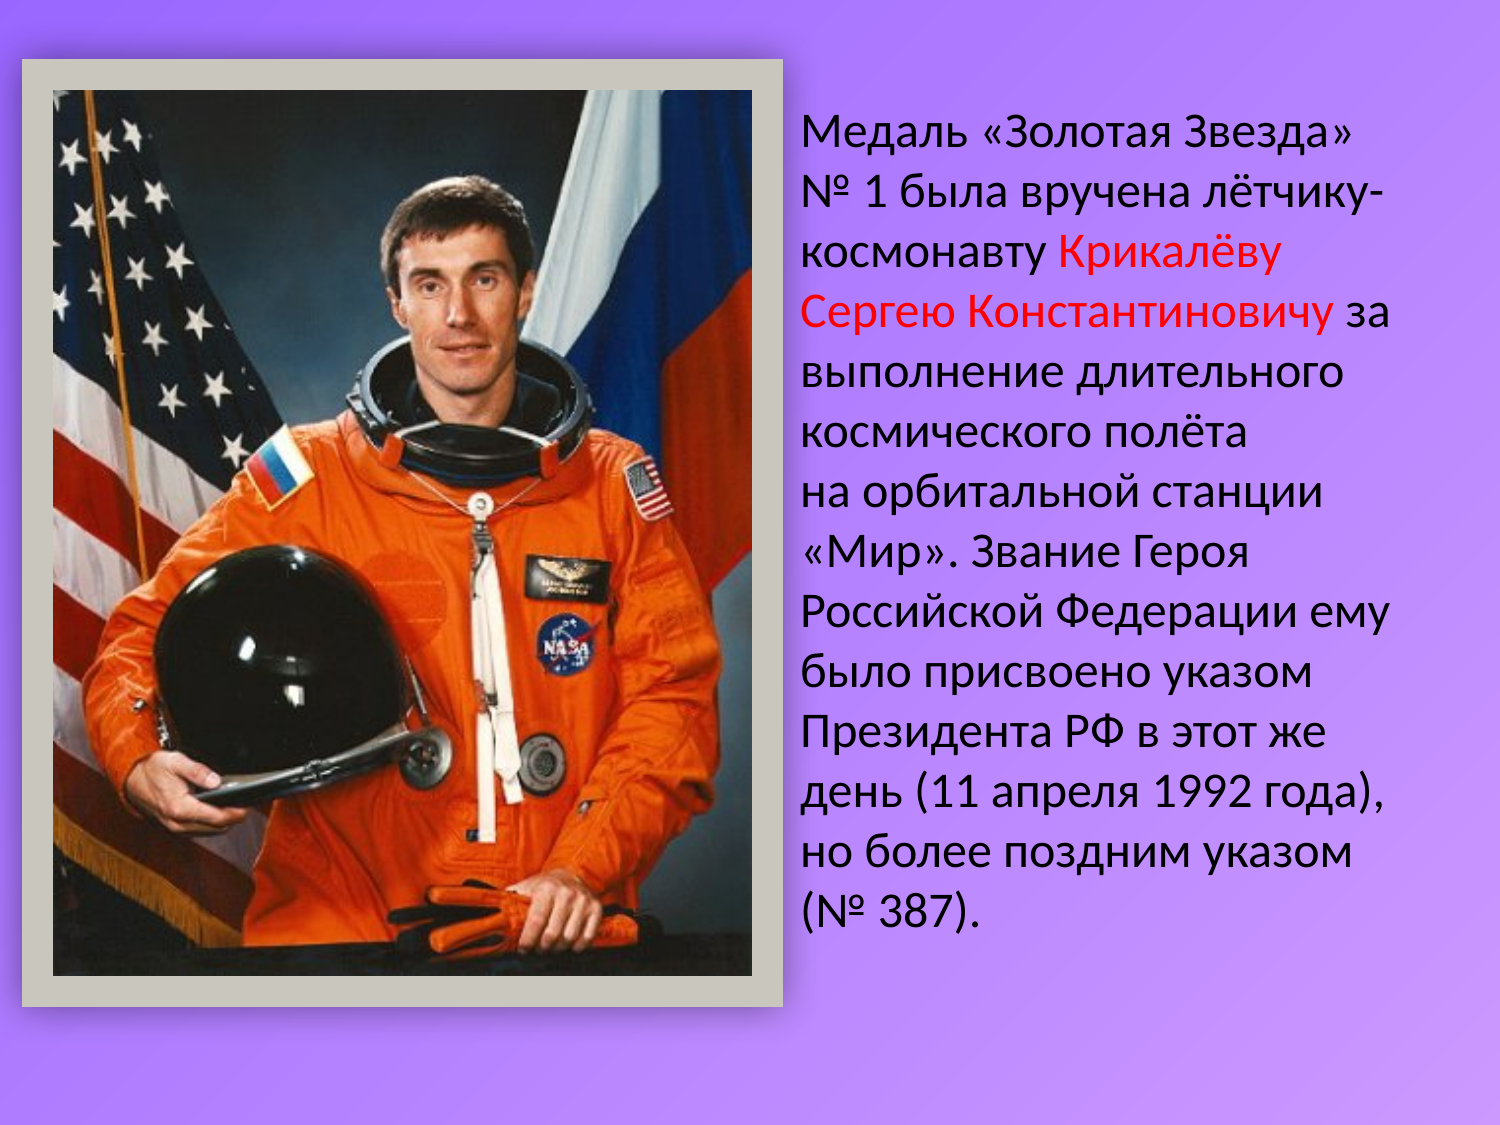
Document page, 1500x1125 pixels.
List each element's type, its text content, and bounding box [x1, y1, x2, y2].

text_box Медаль «Золотая Звезда» № 1 была вручена лётчику-космонавту Крикалёву Сергею Константиновичу за выполнение длительного космического полёта на орбитальной станции «Мир». Звание Героя Российской Федерации ему было присвоено указом Президента РФ в этот же день (11 апреля 1992 года), но более поздним указом (№ 387). [809, 89, 1456, 945]
picture [52, 89, 753, 977]
